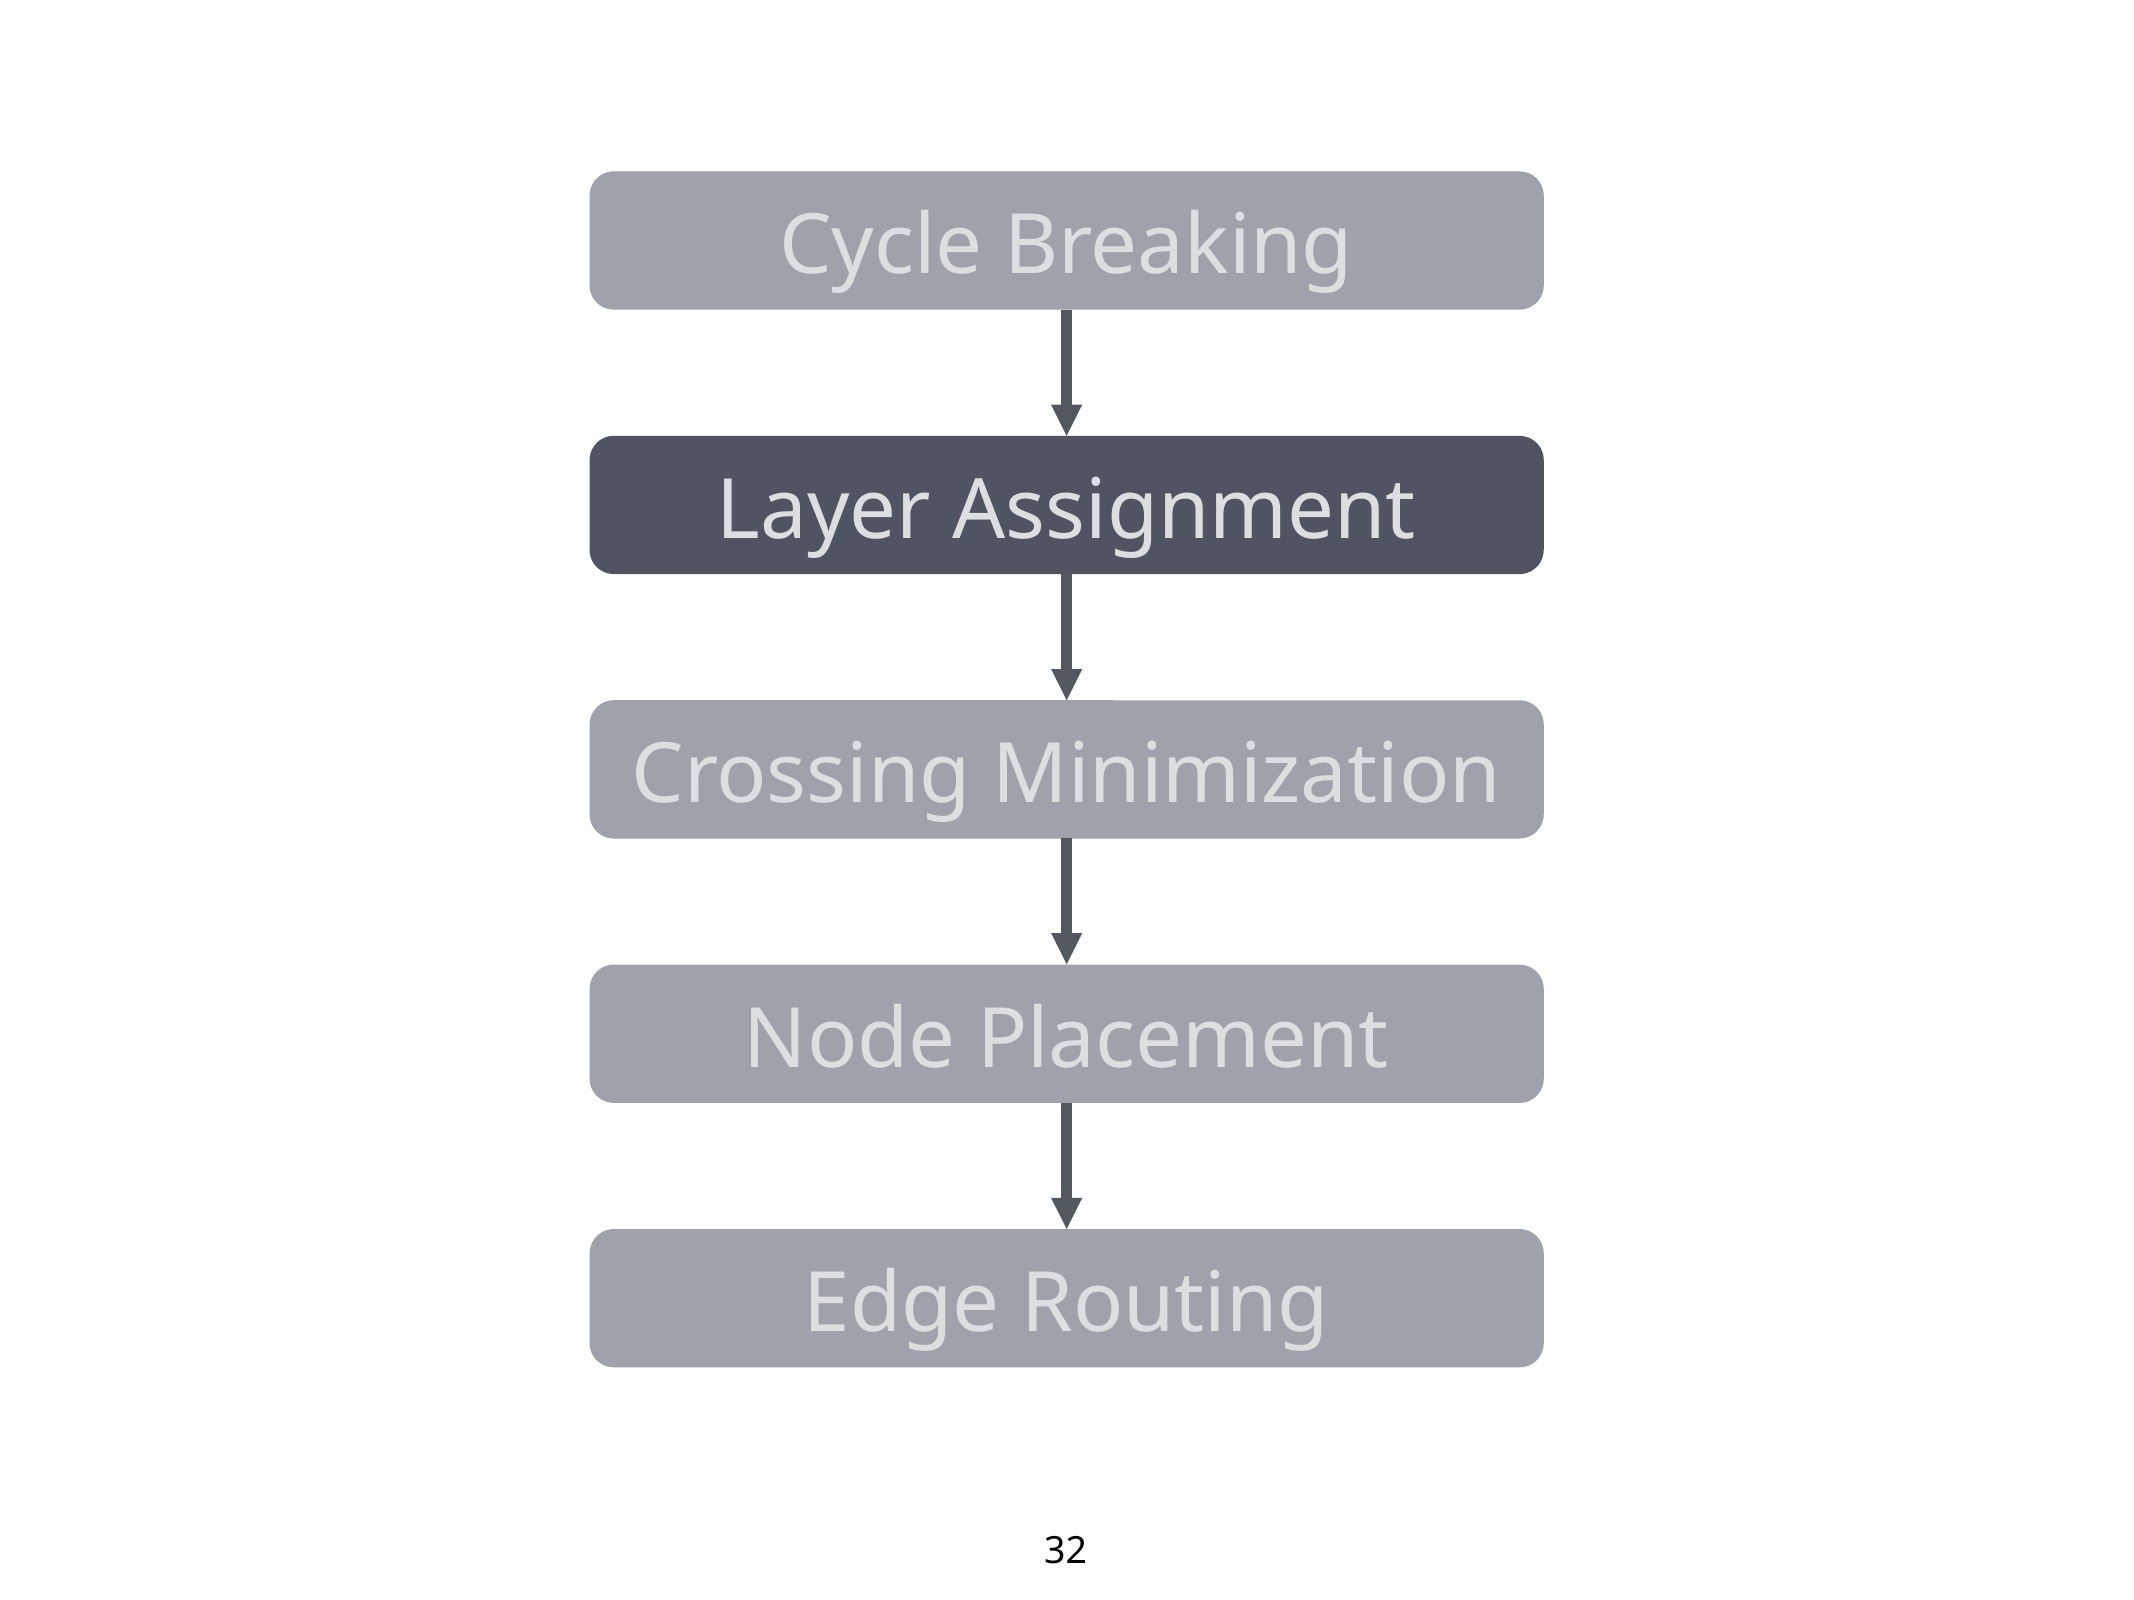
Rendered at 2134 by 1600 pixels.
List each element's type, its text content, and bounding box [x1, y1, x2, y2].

text_box Edge Routing [589, 1229, 1544, 1368]
text_box [1060, 574, 1073, 701]
text_box Cycle Breaking [589, 171, 1544, 310]
slide_number 32 [1034, 1517, 1097, 1581]
text_box [1060, 1103, 1073, 1230]
text_box Crossing Minimization [589, 700, 1544, 839]
text_box Node Placement [589, 964, 1544, 1103]
text_box Layer Assignment [589, 435, 1544, 575]
text_box [1060, 309, 1073, 436]
text_box [1060, 838, 1073, 965]
